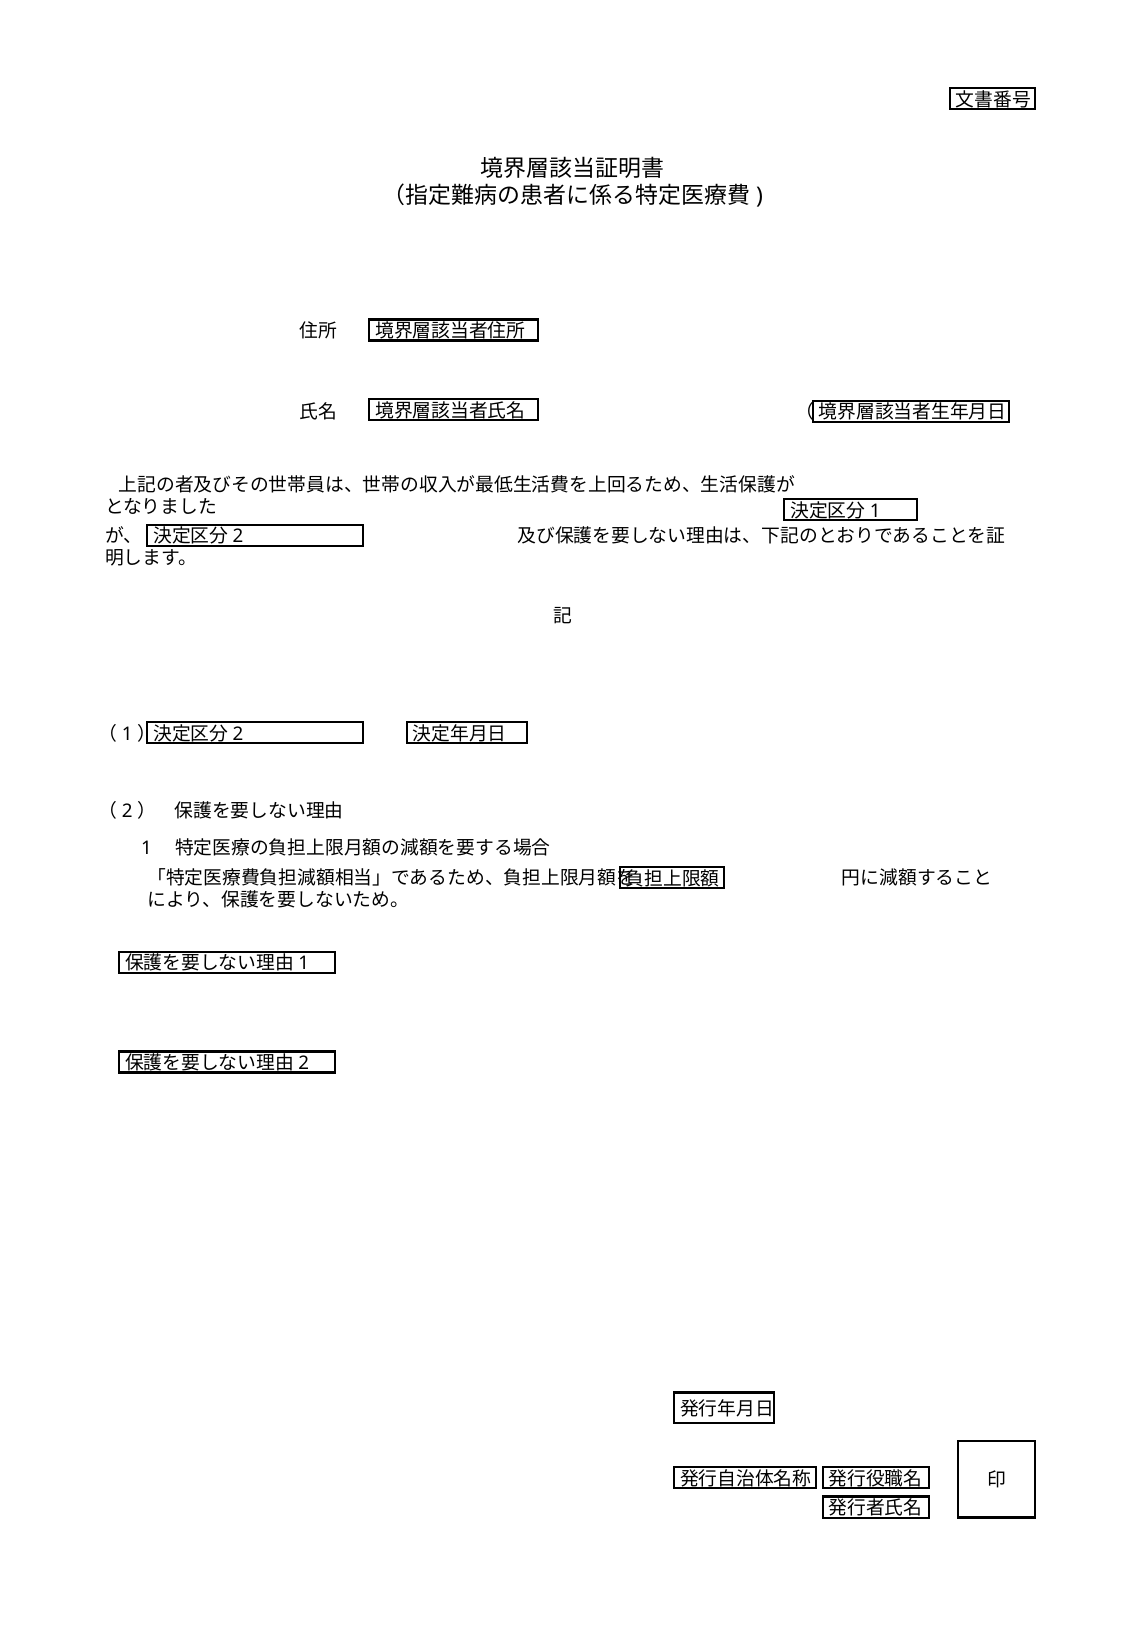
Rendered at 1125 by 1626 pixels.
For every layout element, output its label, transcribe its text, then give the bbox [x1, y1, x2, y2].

text_box 記 [90, 596, 1035, 634]
text_box 1 特定医療の負担上限月額の減額を要する場合 [83, 828, 1029, 866]
text_box 保護を要しない理由1 [118, 951, 336, 974]
text_box 境界層該当者氏名 [368, 398, 539, 421]
text_box 発行自治体名称 [673, 1466, 817, 1489]
text_box 「特定医療費負担減額相当」であるため、負担上限月額を 円に減額することにより、保護を要しないため。 [132, 866, 1014, 918]
text_box （ 生) [789, 401, 812, 422]
text_box 発行者氏名 [822, 1495, 930, 1519]
text_box 上記の者及びその世帯員は、世帯の収入が最低生活費を上回るため、生活保護が となりました が、 及び保護を要しない理由は、下記のとおりであることを証明します。 [90, 464, 1035, 576]
text_box 負担上限額 [619, 866, 725, 889]
text_box （1） [83, 714, 1029, 752]
text_box 保護を要しない理由2 [118, 1050, 336, 1074]
text_box （2） 保護を要しない理由 [83, 790, 1029, 828]
text_box 発行年月日 [673, 1391, 775, 1424]
text_box 境界層該当者生年月日 [812, 400, 1010, 423]
text_box 文書番号 [949, 87, 1036, 110]
text_box 住所 [293, 318, 344, 342]
text_box 印 [957, 1440, 1036, 1519]
text_box 境界層該当証明書 （指定難病の患者に係る特定医療費) [90, 146, 1036, 216]
text_box 決定区分1 [783, 498, 918, 521]
text_box 境界層該当者住所 [368, 318, 539, 342]
text_box 氏名 [293, 400, 344, 423]
text_box 発行役職名 [822, 1466, 930, 1489]
text_box 決定区分2 [146, 524, 364, 547]
